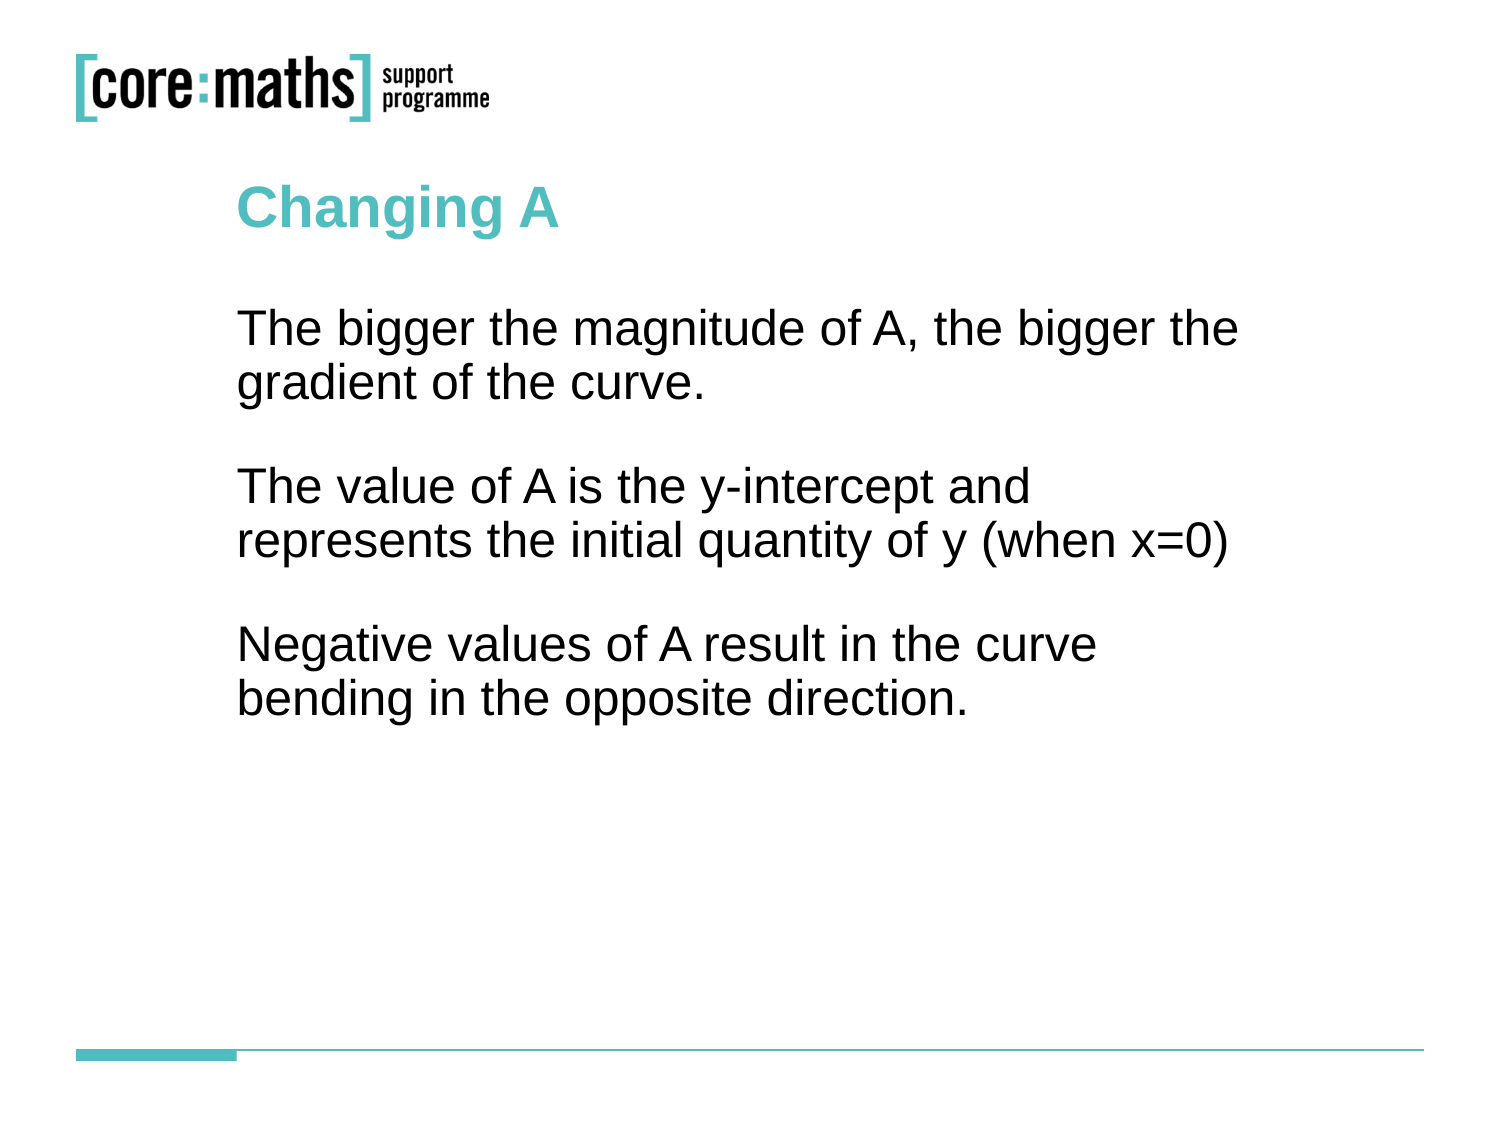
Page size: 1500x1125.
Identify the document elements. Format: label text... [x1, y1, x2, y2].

picture [76, 54, 489, 122]
list Changing A [236, 177, 1264, 265]
list The bigger the magnitude of A, the bigger the gradient of the curve. The value of A is the y-intercept and represents the initial quantity of y (when x=0) Negative values of A result in the curve bending in the opposite direction. [236, 302, 1264, 1028]
